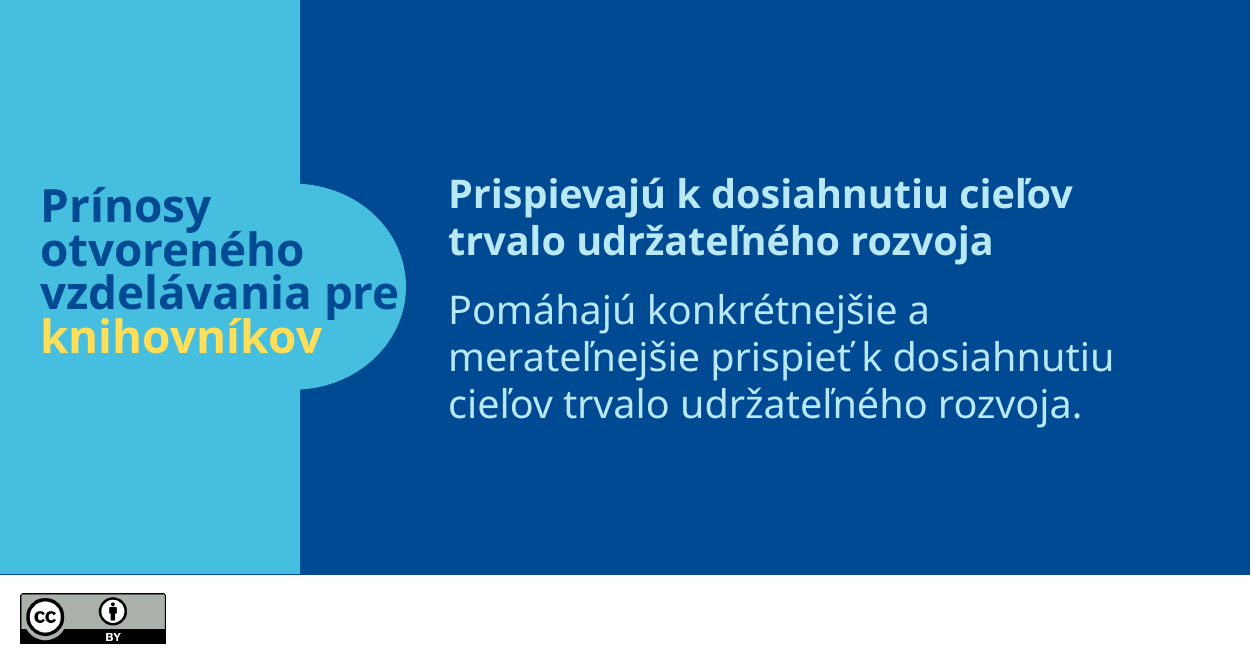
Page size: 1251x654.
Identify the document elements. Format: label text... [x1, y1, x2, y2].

text_box Prínosy otvoreného vzdelávania pre knihovníkov [25, 171, 451, 378]
picture [20, 592, 166, 645]
text_box [242, 378, 346, 390]
text_box [0, 0, 301, 574]
text_box Prispievajú k dosiahnutiu cieľov trvalo udržateľného rozvoja Pomáhajú konkrétnejšie a merateľnejšie prispieť k dosiahnutiu cieľov trvalo udržateľného rozvoja. [435, 156, 1198, 440]
text_box [0, 582, 1250, 654]
